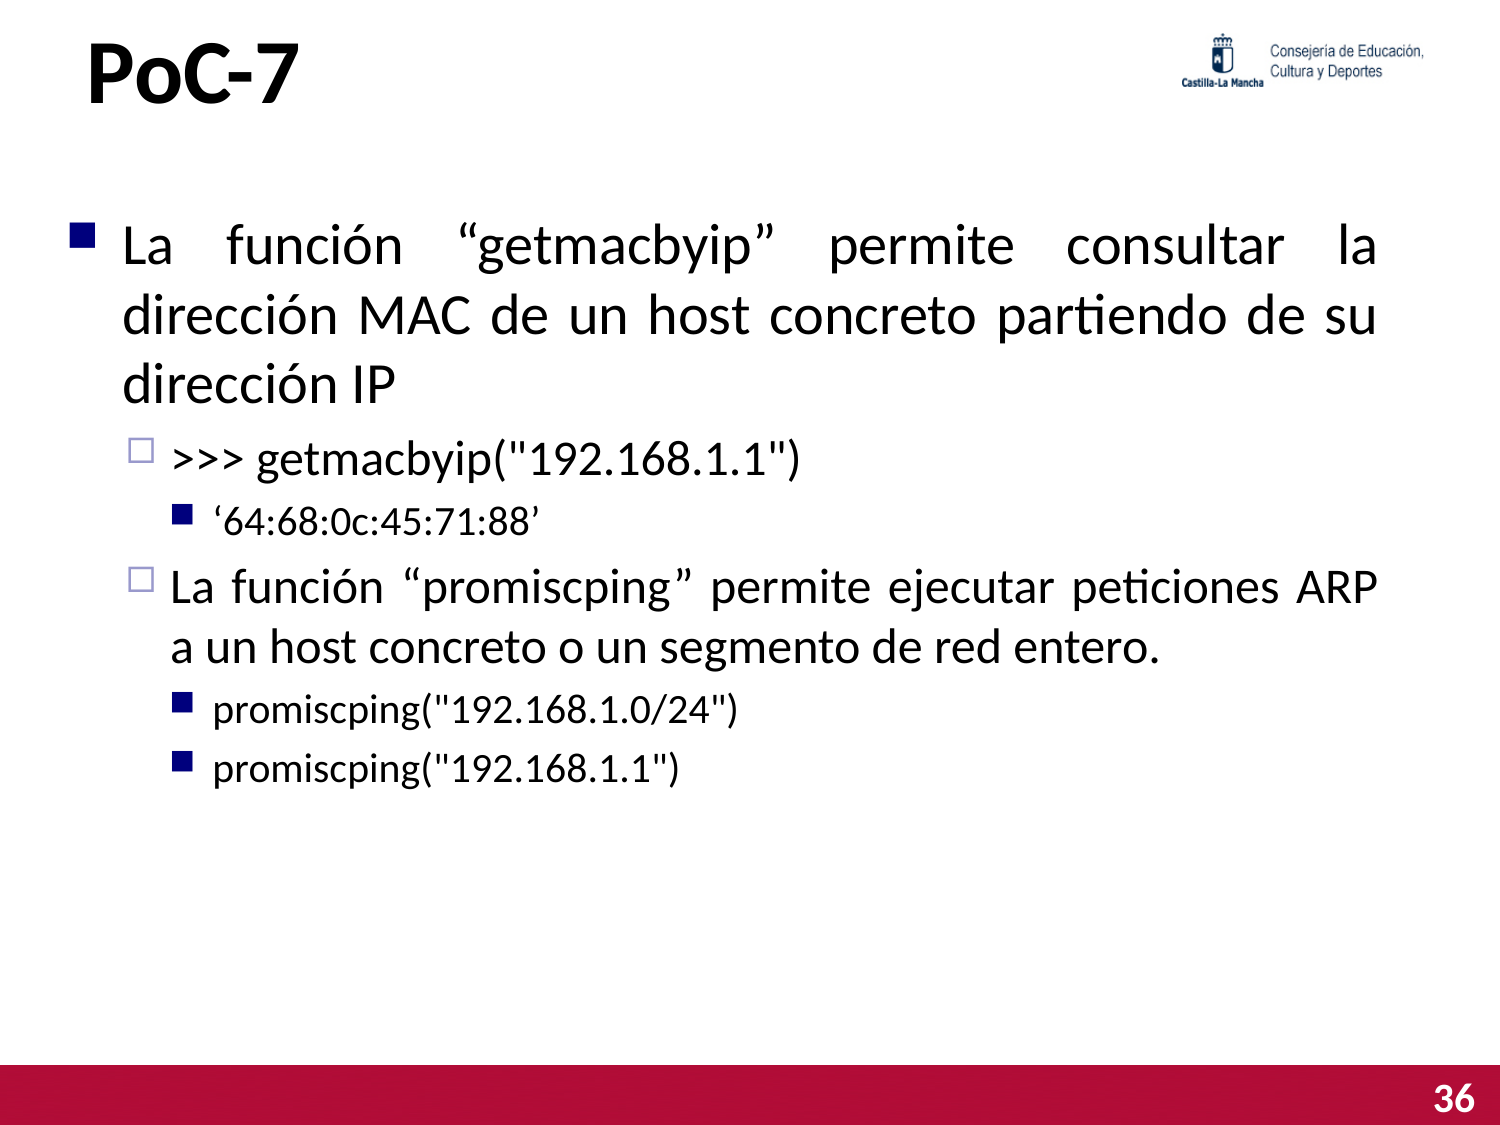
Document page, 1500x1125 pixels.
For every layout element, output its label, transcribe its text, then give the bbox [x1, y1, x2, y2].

picture [0, 1065, 1500, 1125]
title PoC-7 [75, 6, 1425, 197]
list La función “getmacbyip” permite consultar la dirección MAC de un host concreto partiendo de su dirección IP >>> getmacbyip("192.168.1.1") ‘64:68:0c:45:71:88’ La función “promiscping” permite ejecutar peticiones ARP a un host concreto o un segmento de red entero. promiscping("192.168.1.0/24") promiscping("192.168.1.1") [51, 198, 1395, 1018]
